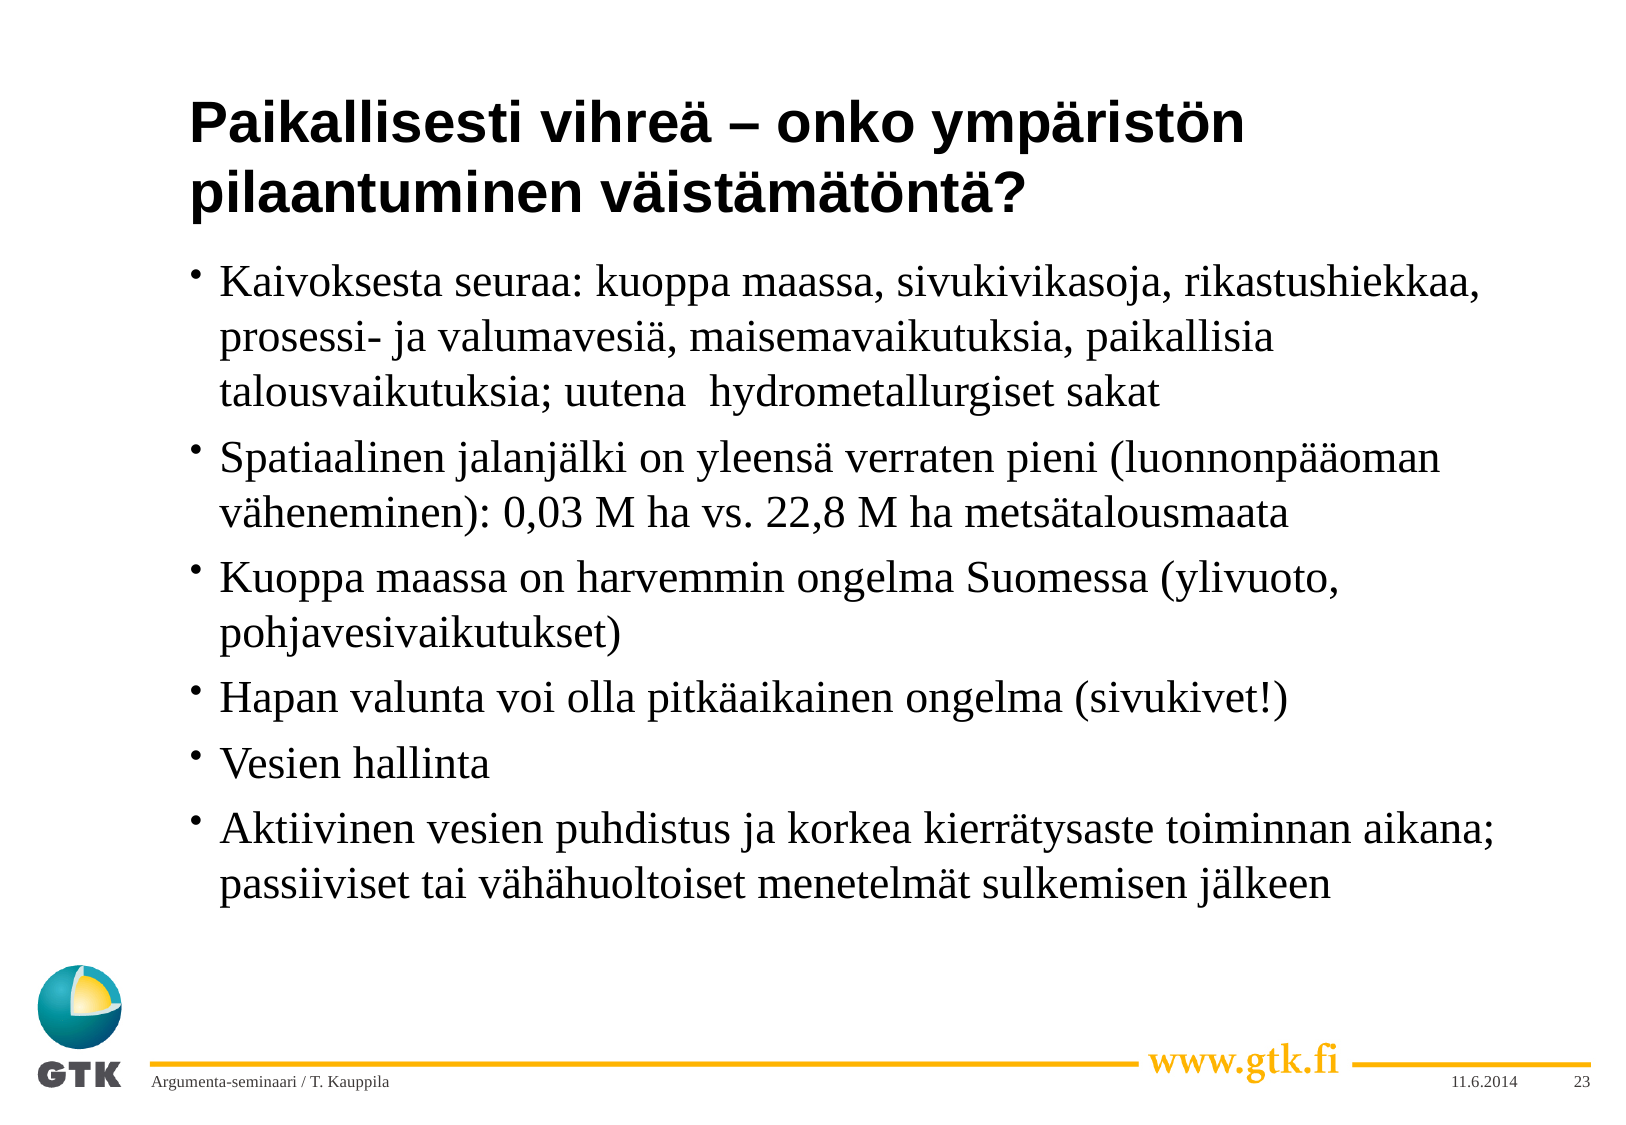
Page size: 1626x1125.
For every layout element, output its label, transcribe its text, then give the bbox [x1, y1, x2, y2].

footer Argumenta-seminaari / T. Kauppila [135, 1069, 1144, 1093]
slide_number 23 [1533, 1069, 1606, 1093]
picture [142, 1032, 1601, 1092]
picture [31, 952, 128, 1094]
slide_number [1344, 1069, 1533, 1093]
title Paikallisesti vihreä – onko ympäristön pilaantuminen väistämätöntä? [174, 31, 1569, 232]
list Kaivoksesta seuraa: kuoppa maassa, sivukivikasoja, rikastushiekkaa, prosessi- ja valumavesiä, maisemavaikutuksia, paikallisia talousvaikutuksia; uutena hydrometallurgiset sakat Spatiaalinen jalanjälki on yleensä verraten pieni (luonnonpääoman väheneminen): 0,03 M ha vs. 22,8 M ha metsätalousmaata Kuoppa maassa on harvemmin ongelma Suomessa (ylivuoto, pohjavesivaikutukset) Hapan valunta voi olla pitkäaikainen ongelma (sivukivet!) Vesien hallinta Aktiivinen vesien puhdistus ja korkea kierrätysaste toiminnan aikana; passiiviset tai vähähuoltoiset menetelmät sulkemisen jälkeen [174, 243, 1569, 1000]
